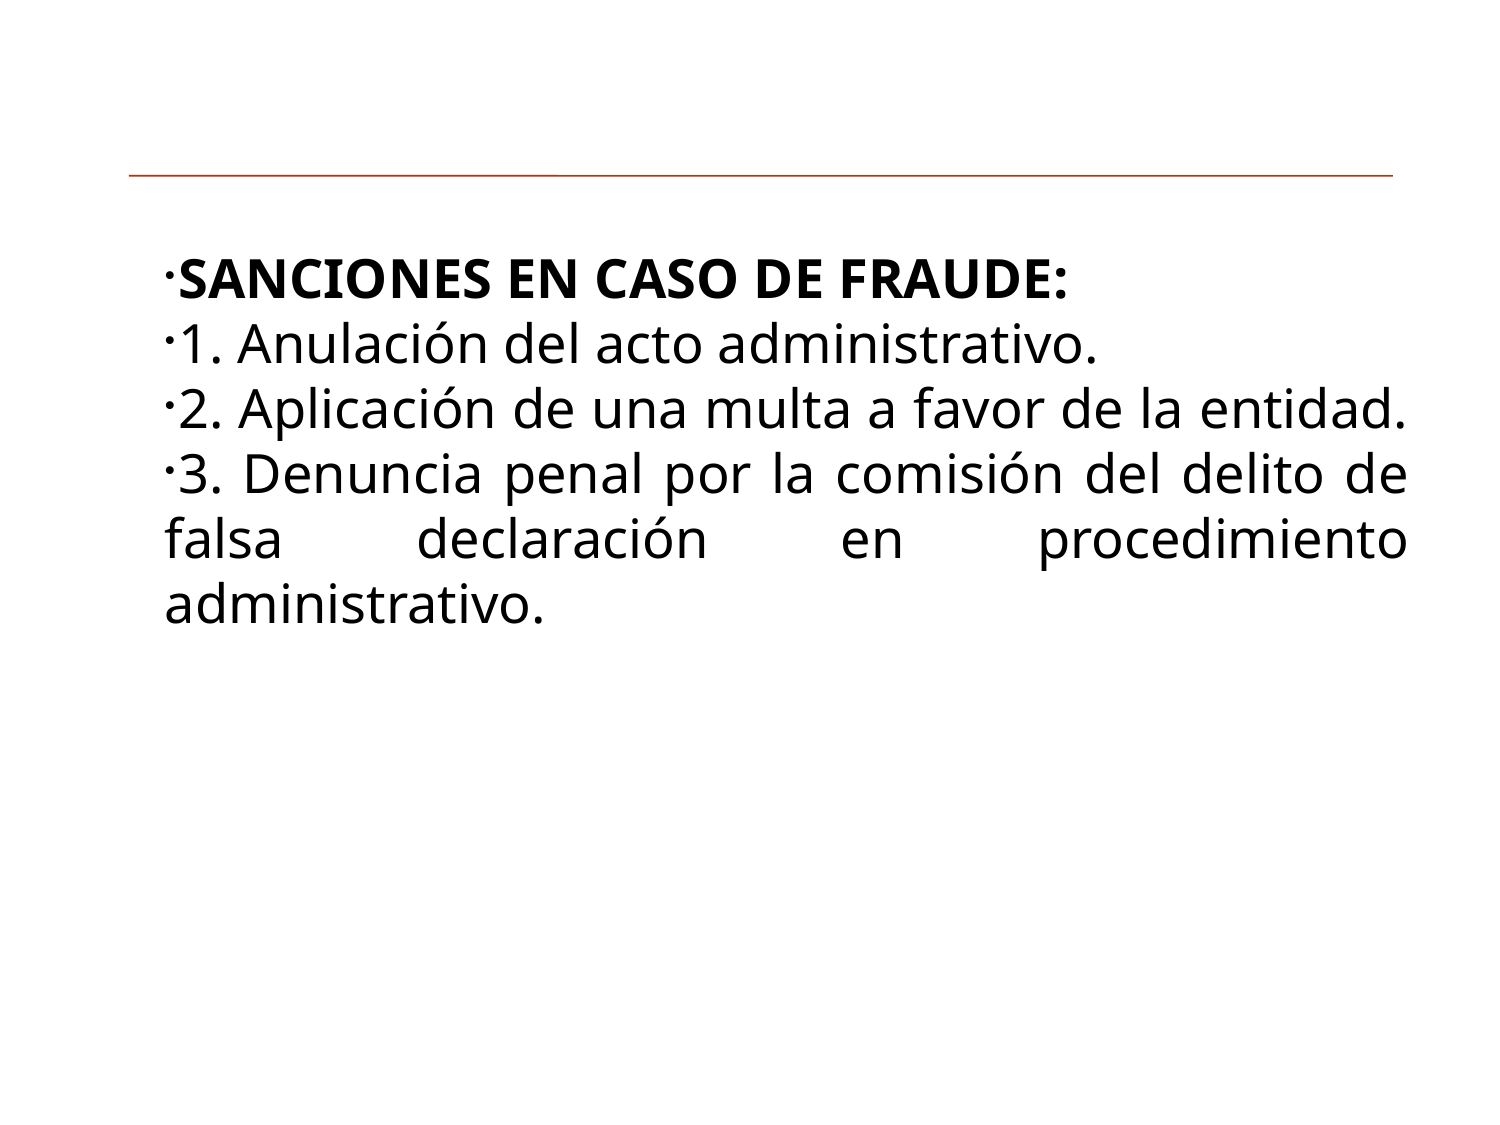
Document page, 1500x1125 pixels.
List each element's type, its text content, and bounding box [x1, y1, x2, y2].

text_box [150, 45, 1425, 233]
text_box SANCIONES EN CASO DE FRAUDE: 1. Anulación del acto administrativo. 2. Aplicación de una multa a favor de la entidad. 3. Denuncia penal por la comisión del delito de falsa declaración en procedimiento administrativo. [150, 237, 1425, 988]
